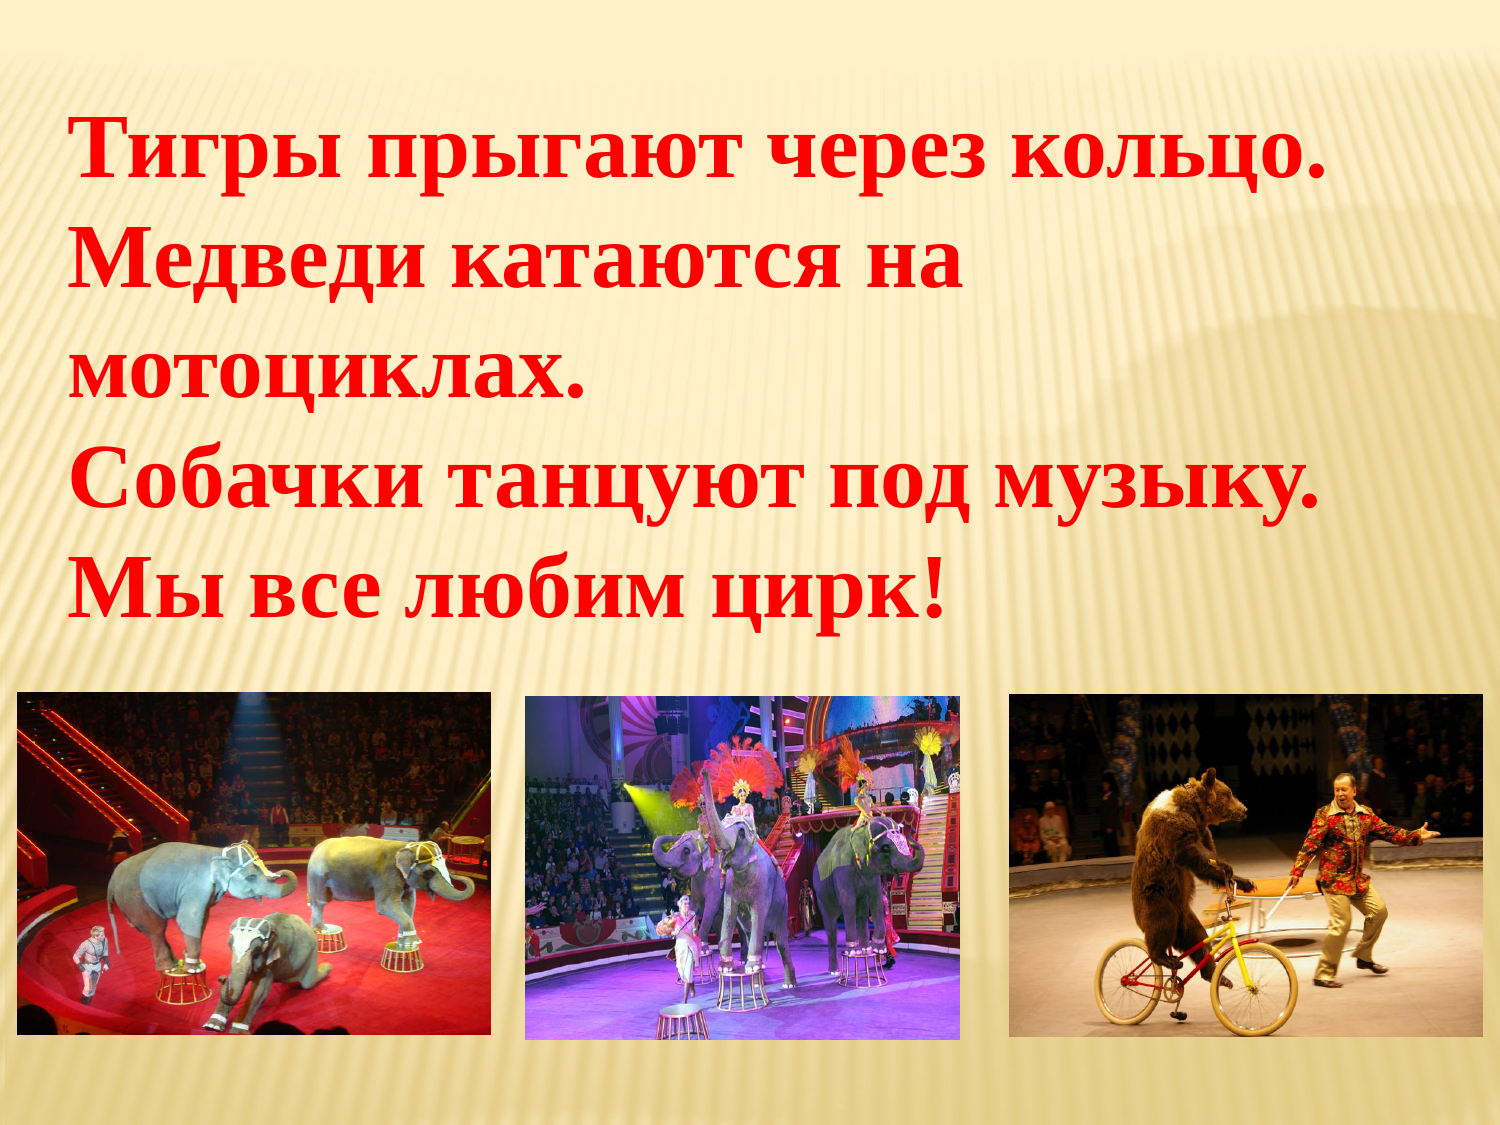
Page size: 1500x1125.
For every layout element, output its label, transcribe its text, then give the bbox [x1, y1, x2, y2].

text_box Тигры прыгают через кольцо. Медведи катаются на мотоциклах. Собачки танцуют под музыку. Мы все любим цирк! [53, 78, 1500, 643]
picture [1009, 694, 1483, 1038]
picture [17, 692, 491, 1036]
picture [525, 696, 960, 1040]
